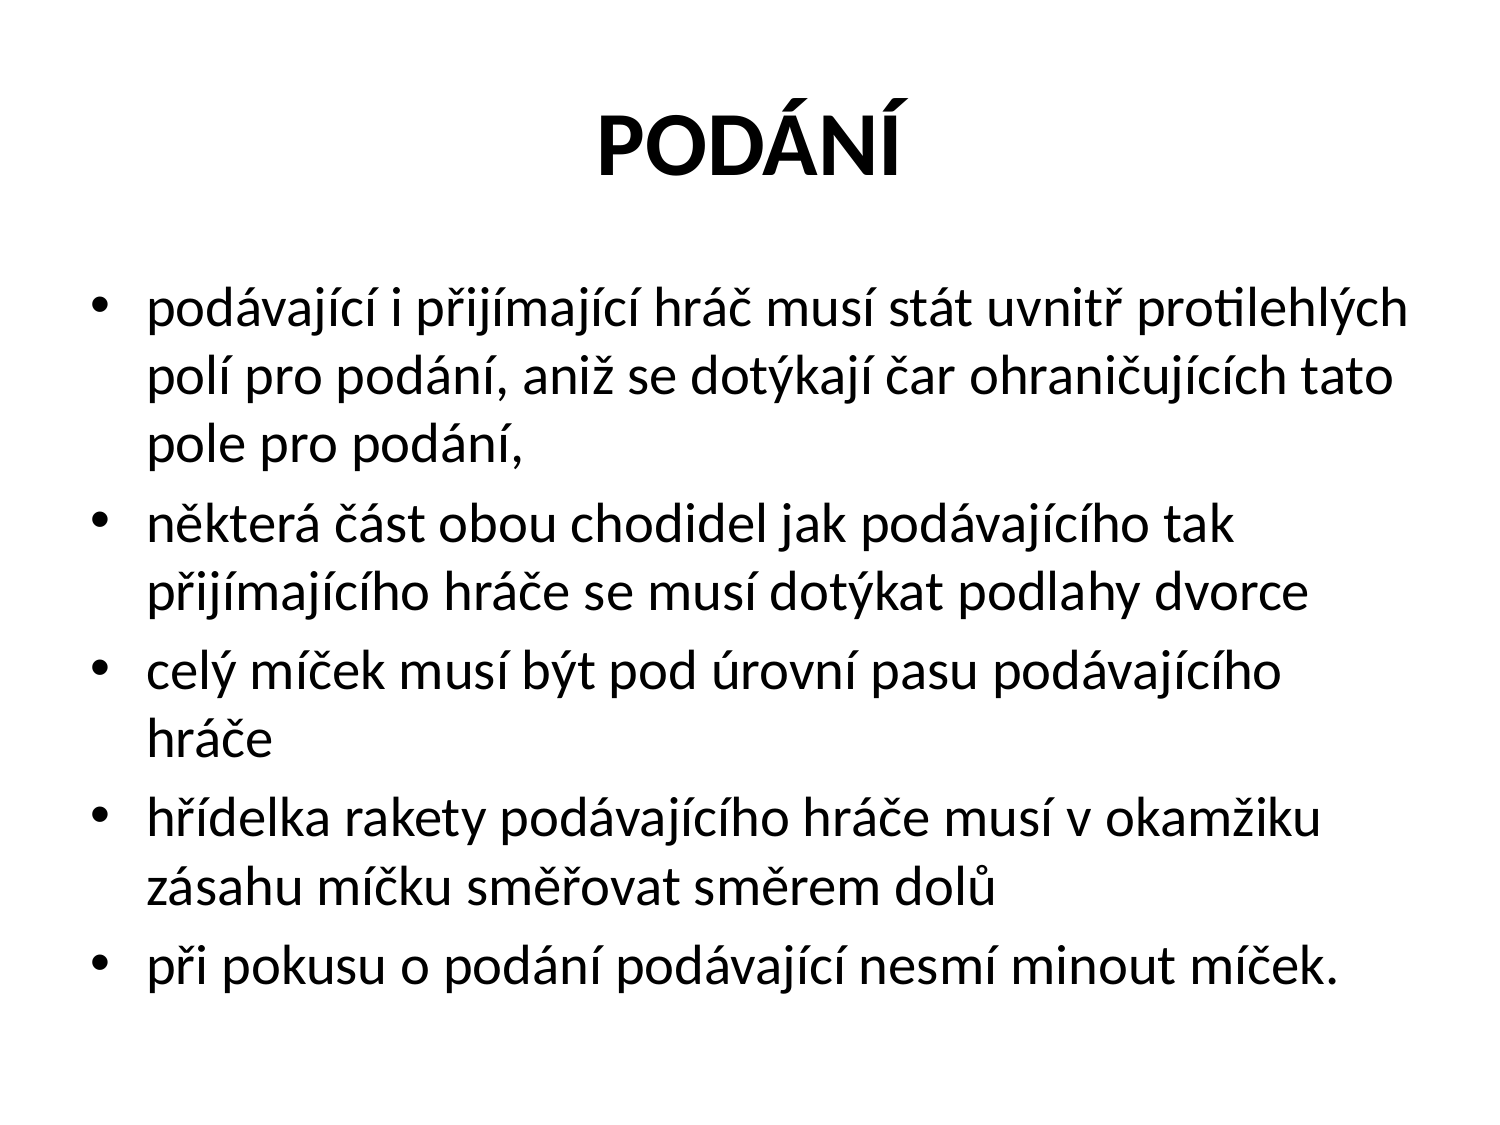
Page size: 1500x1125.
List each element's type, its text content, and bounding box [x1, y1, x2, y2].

list podávající i přijímající hráč musí stát uvnitř protilehlých polí pro podání, aniž se dotýkají čar ohraničujících tato pole pro podání, některá část obou chodidel jak podávajícího tak přijímajícího hráče se musí dotýkat podlahy dvorce celý míček musí být pod úrovní pasu podávajícího hráče hřídelka rakety podávajícího hráče musí v okamžiku zásahu míčku směřovat směrem dolů při pokusu o podání podávající nesmí minout míček. [75, 262, 1425, 1005]
title PODÁNÍ [75, 45, 1425, 233]
